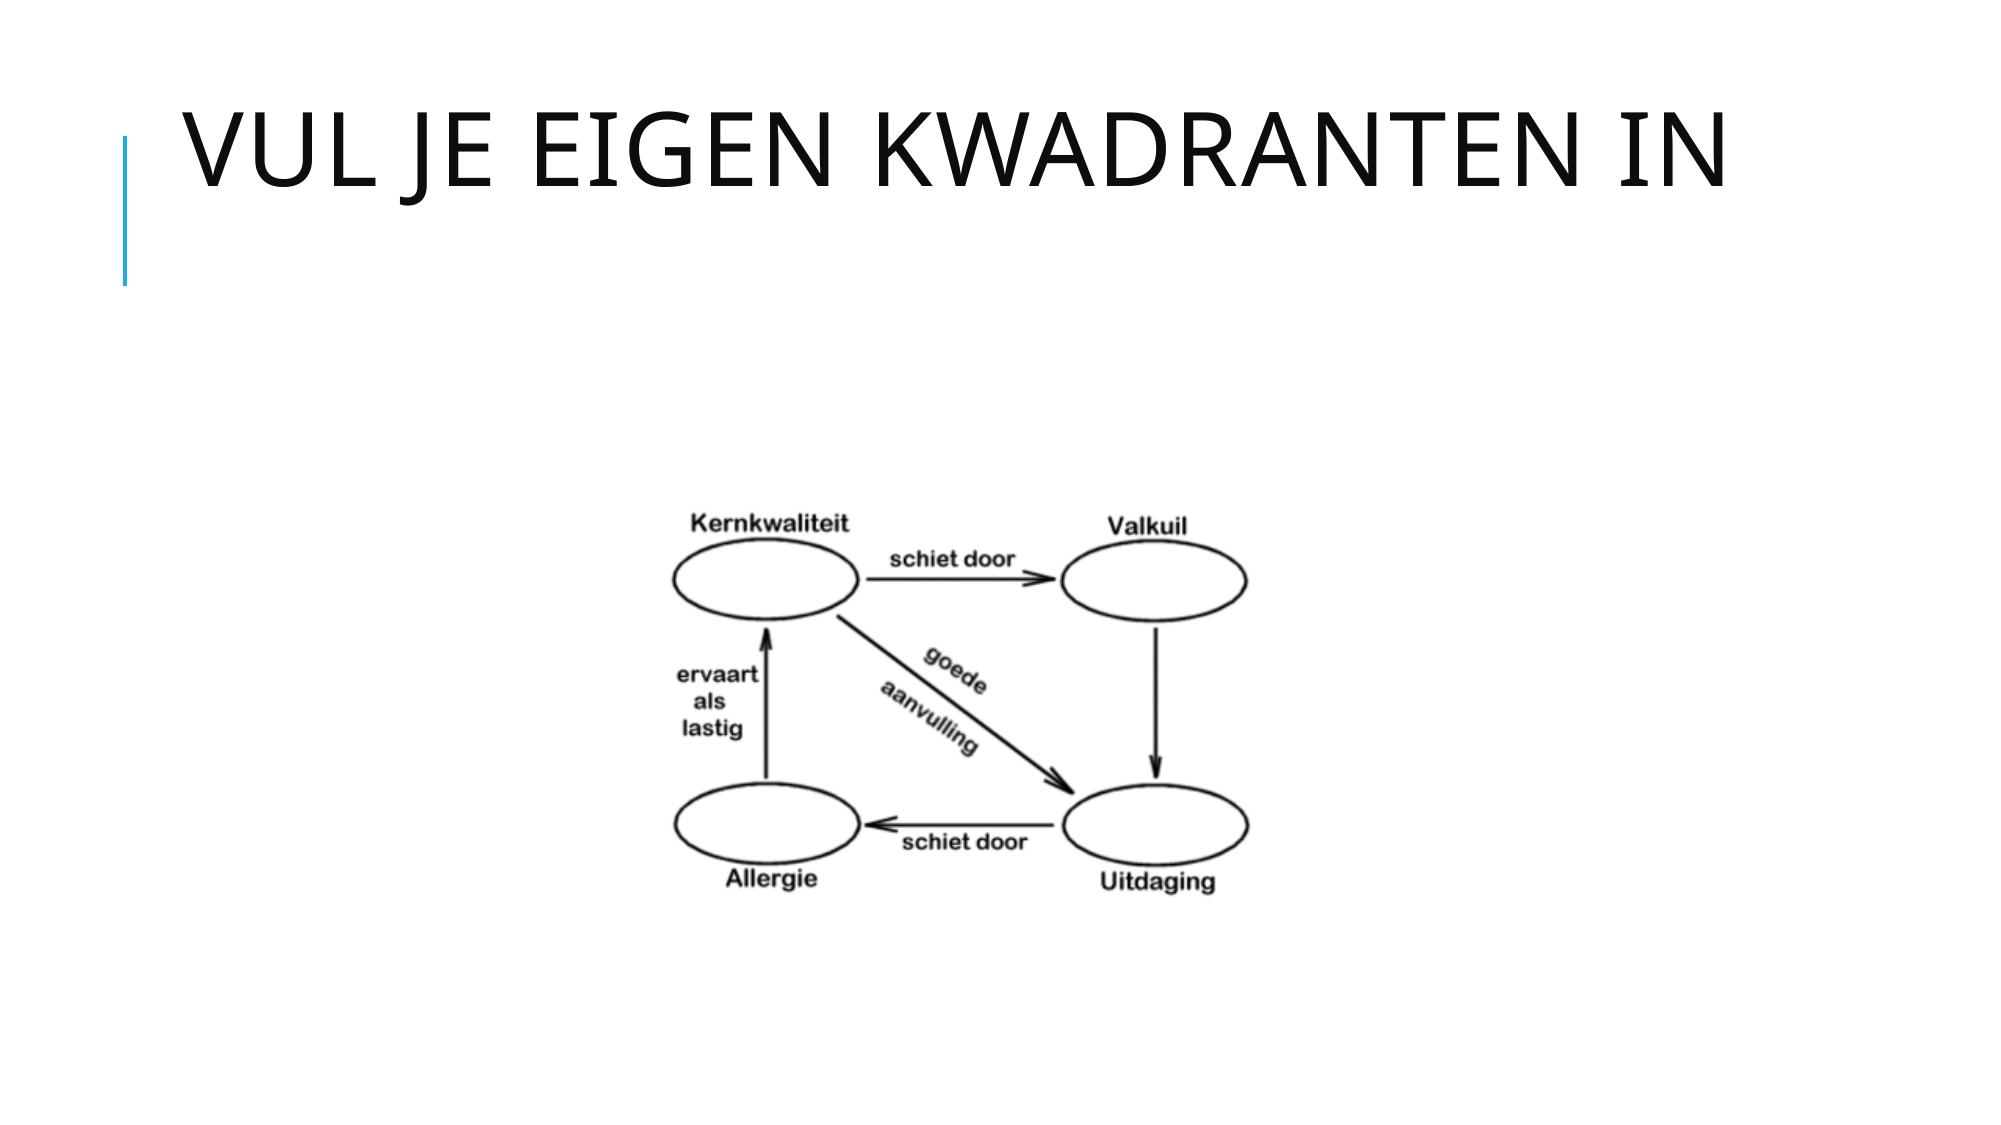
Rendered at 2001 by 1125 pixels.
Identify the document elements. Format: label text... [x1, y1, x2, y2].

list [652, 499, 1278, 911]
title Vul je eigen kwadranten in [168, 96, 1763, 342]
